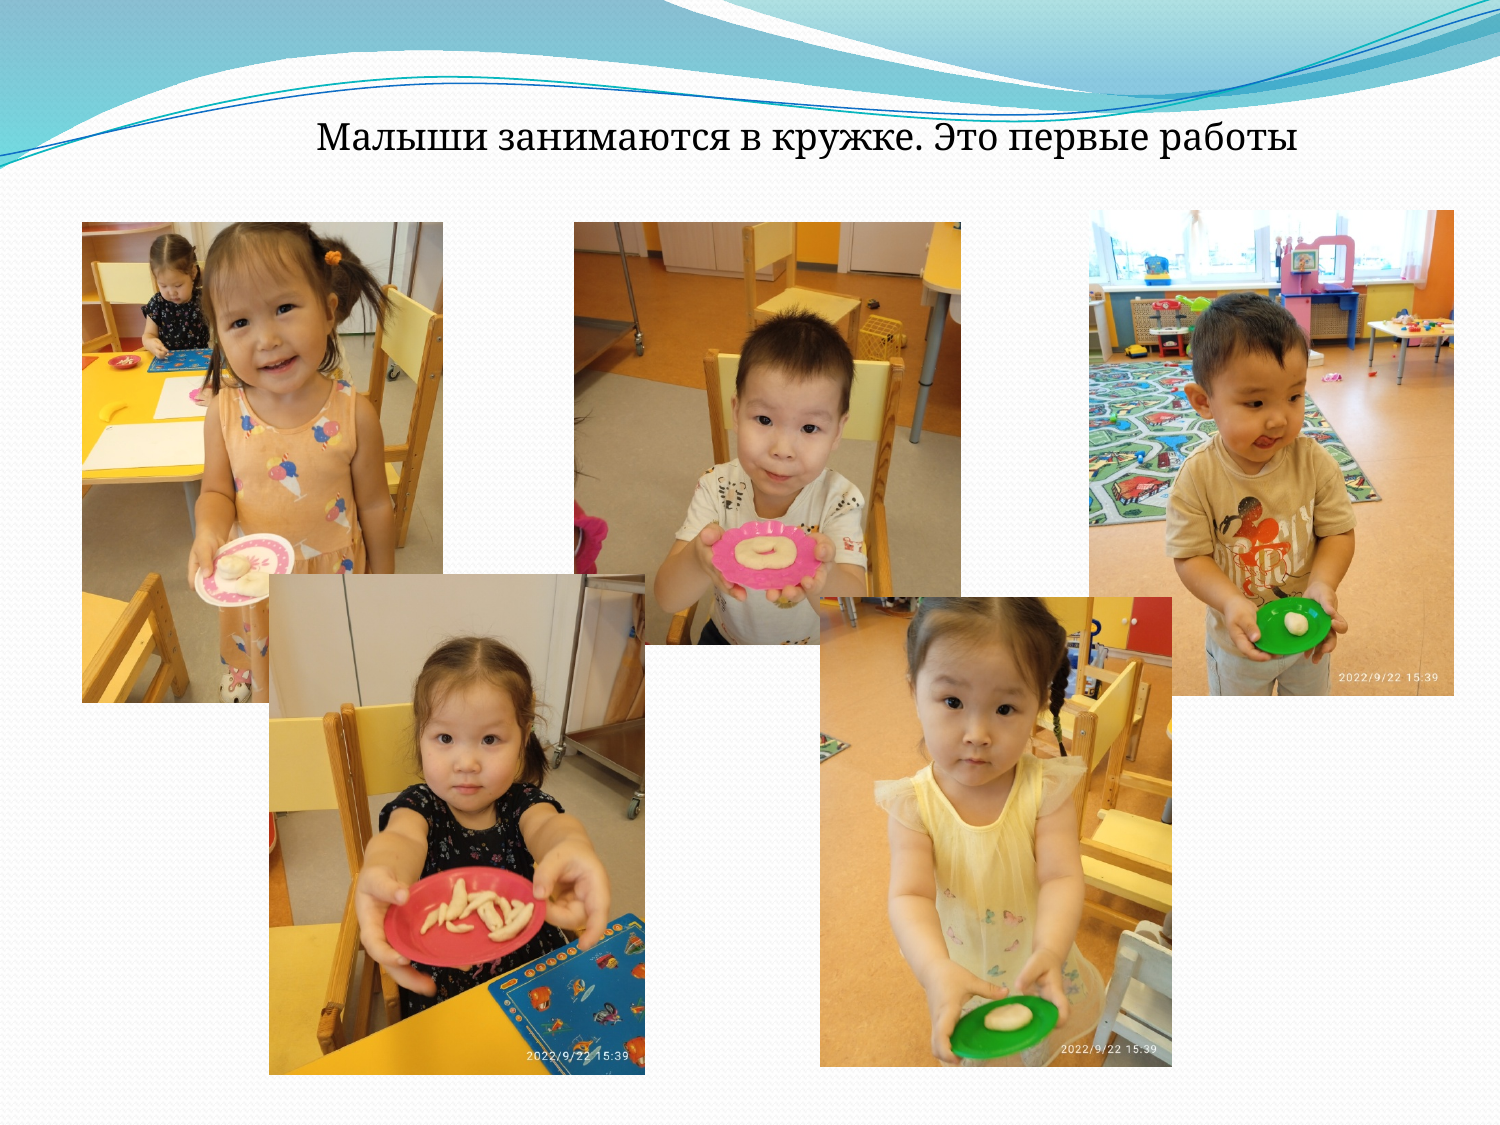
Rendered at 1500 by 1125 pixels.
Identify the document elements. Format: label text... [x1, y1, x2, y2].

text_box Малыши занимаются в кружке. Это первые работы [301, 105, 1314, 166]
picture [81, 210, 1454, 1075]
